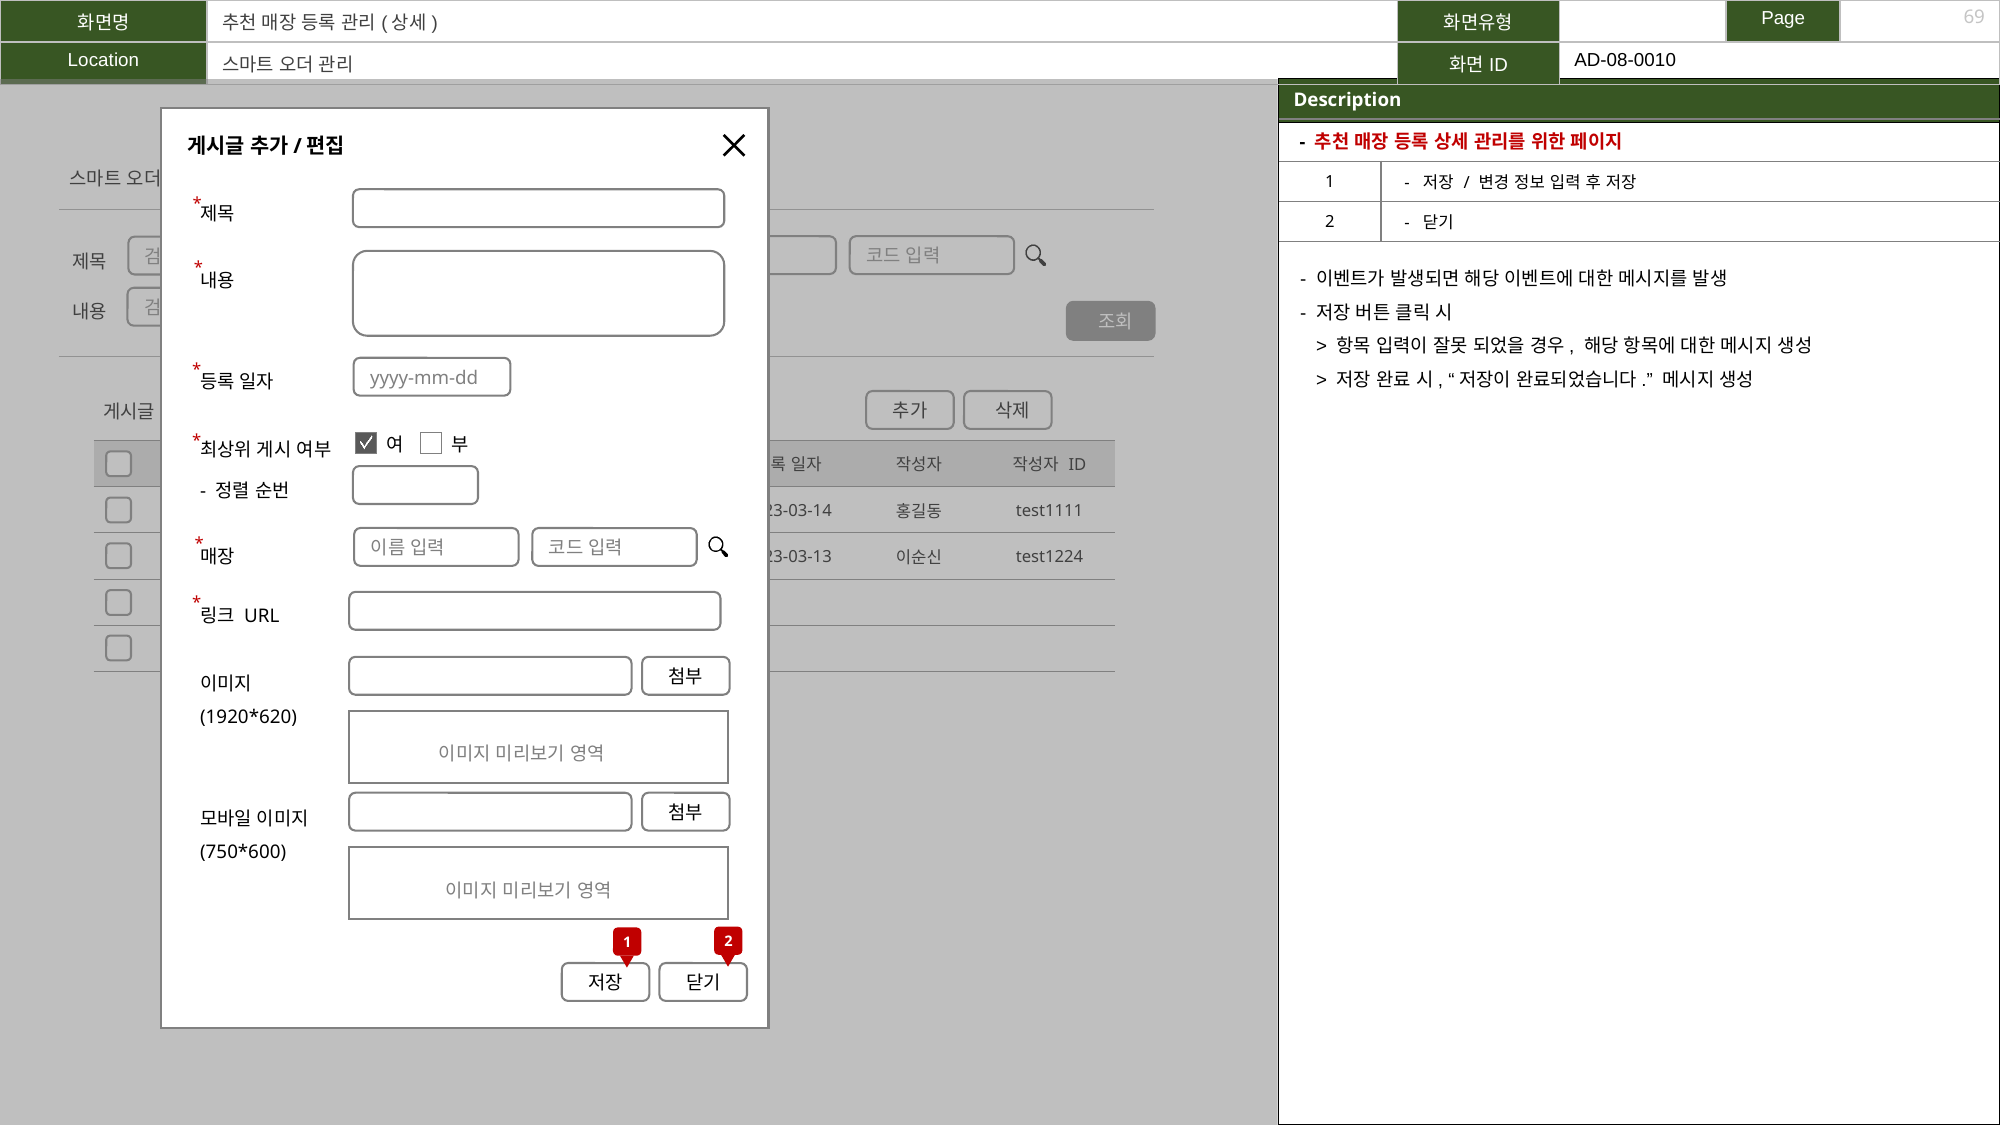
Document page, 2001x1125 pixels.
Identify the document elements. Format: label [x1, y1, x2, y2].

slide_number [1550, 0, 2000, 48]
picture [1023, 242, 1048, 268]
table_cell [1398, 43, 1559, 84]
text_box [0, 78, 1279, 1125]
picture [536, 693, 662, 741]
table_cell [208, 43, 1397, 84]
table_cell [1382, 202, 2000, 241]
table_cell [1279, 162, 1380, 201]
table_cell [1, 43, 206, 78]
table_cell [1279, 202, 1380, 241]
table_cell [1560, 48, 1999, 84]
table_cell [1279, 242, 1999, 1124]
table_header [1, 1, 206, 41]
table_header [1279, 85, 1999, 118]
table_cell [1382, 162, 2000, 201]
table_header [1279, 120, 2000, 161]
text_box [1285, 247, 1978, 398]
table_header [1398, 1, 1550, 41]
table_header [208, 1, 1397, 41]
picture [706, 534, 730, 559]
